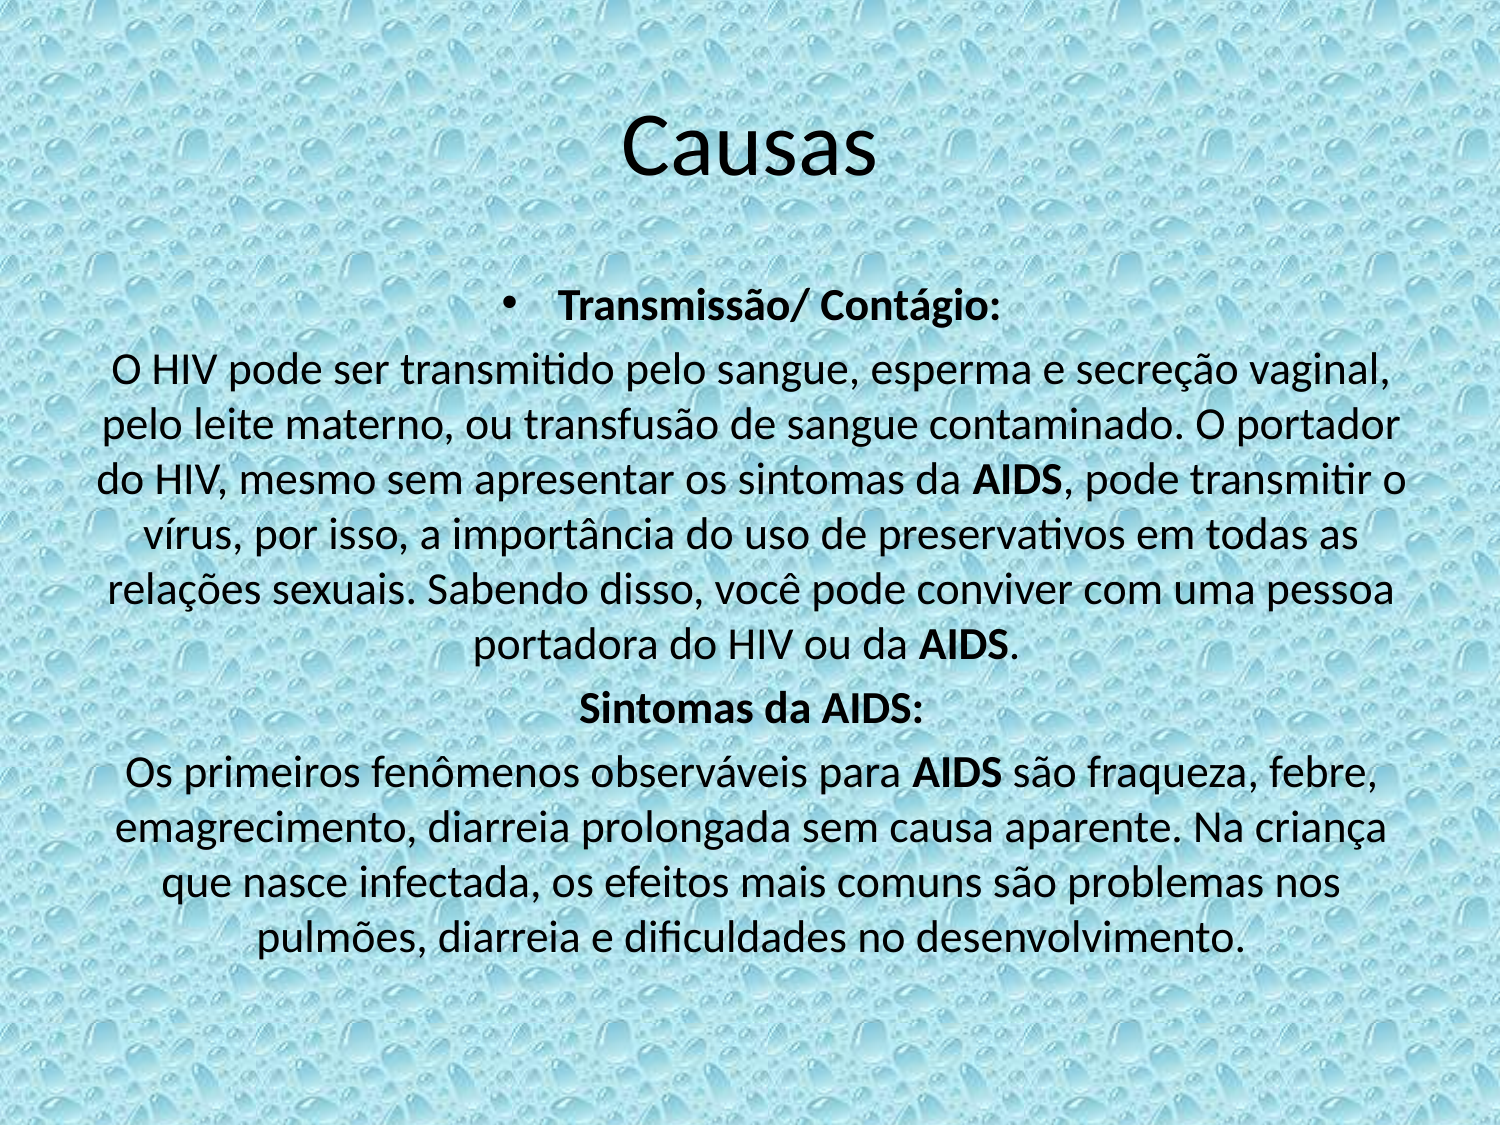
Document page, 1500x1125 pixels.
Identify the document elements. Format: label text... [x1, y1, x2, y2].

title Causas [75, 45, 1425, 233]
list Transmissão/ Contágio: O HIV pode ser transmitido pelo sangue, esperma e secreção vaginal, pelo leite materno, ou transfusão de sangue contaminado. O portador do HIV, mesmo sem apresentar os sintomas da AIDS, pode transmitir o vírus, por isso, a importância do uso de preservativos em todas as relações sexuais. Sabendo disso, você pode conviver com uma pessoa portadora do HIV ou da AIDS. Sintomas da AIDS: Os primeiros fenômenos observáveis para AIDS são fraqueza, febre, emagrecimento, diarreia prolongada sem causa aparente. Na criança que nasce infectada, os efeitos mais comuns são problemas nos pulmões, diarreia e dificuldades no desenvolvimento. [76, 267, 1427, 1094]
picture [0, 0, 1500, 1125]
